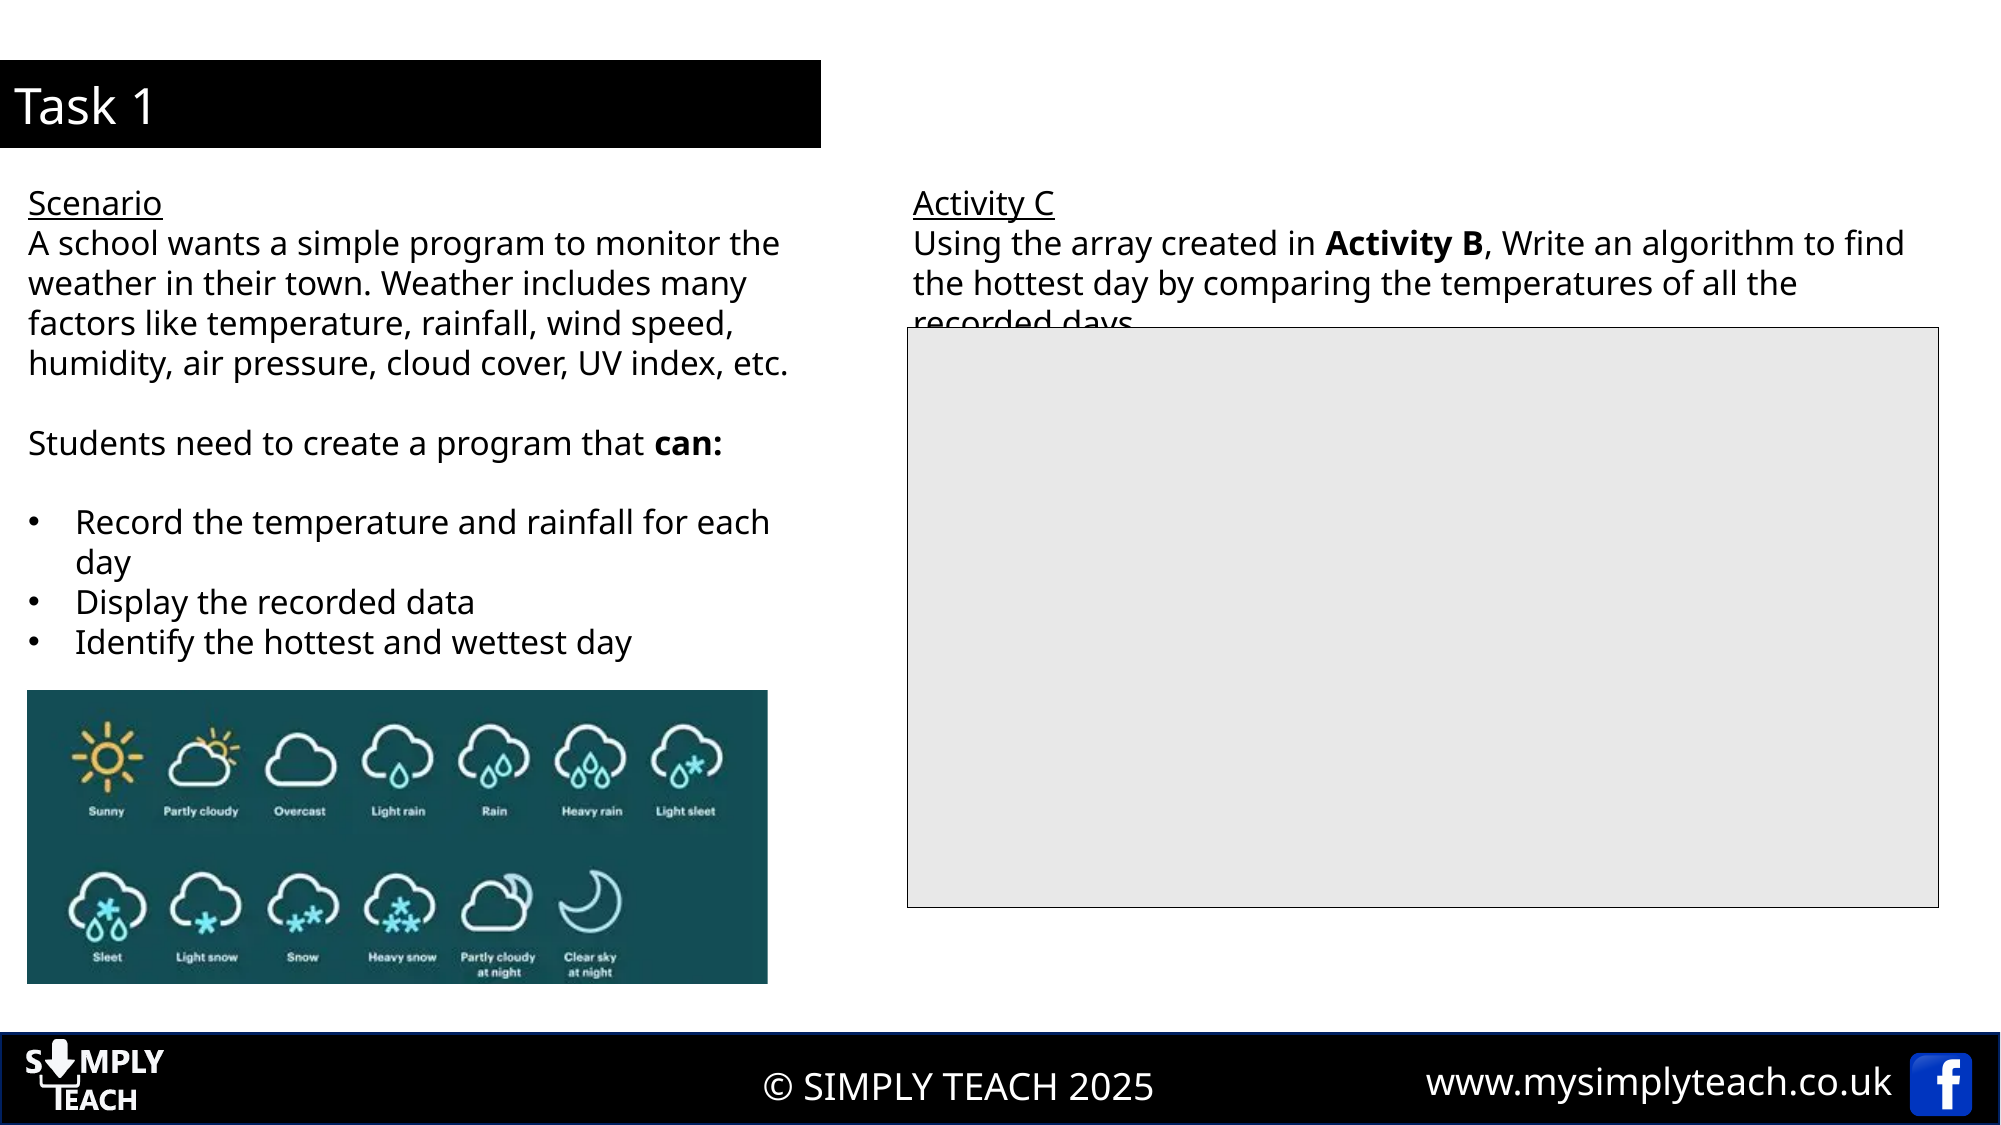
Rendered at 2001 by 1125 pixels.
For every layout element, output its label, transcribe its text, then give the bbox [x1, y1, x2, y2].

picture [26, 689, 769, 985]
text_box Activity C Using the array created in Activity B, Write an algorithm to find the hottest day by comparing the temperatures of all the recorded days. [898, 174, 1939, 350]
text_box [906, 326, 1940, 909]
picture [15, 1033, 182, 1122]
picture [1907, 1050, 1975, 1119]
text_box Task 1 [0, 60, 821, 148]
text_box Scenario A school wants a simple program to monitor the weather in their town. Weather includes many factors like temperature, rainfall, wind speed, humidity, air pressure, cloud cover, UV index, etc. Students need to create a program that can: Record the temperature and rainfall for each day Display the recorded data Identify the hottest and wettest day [13, 174, 833, 669]
